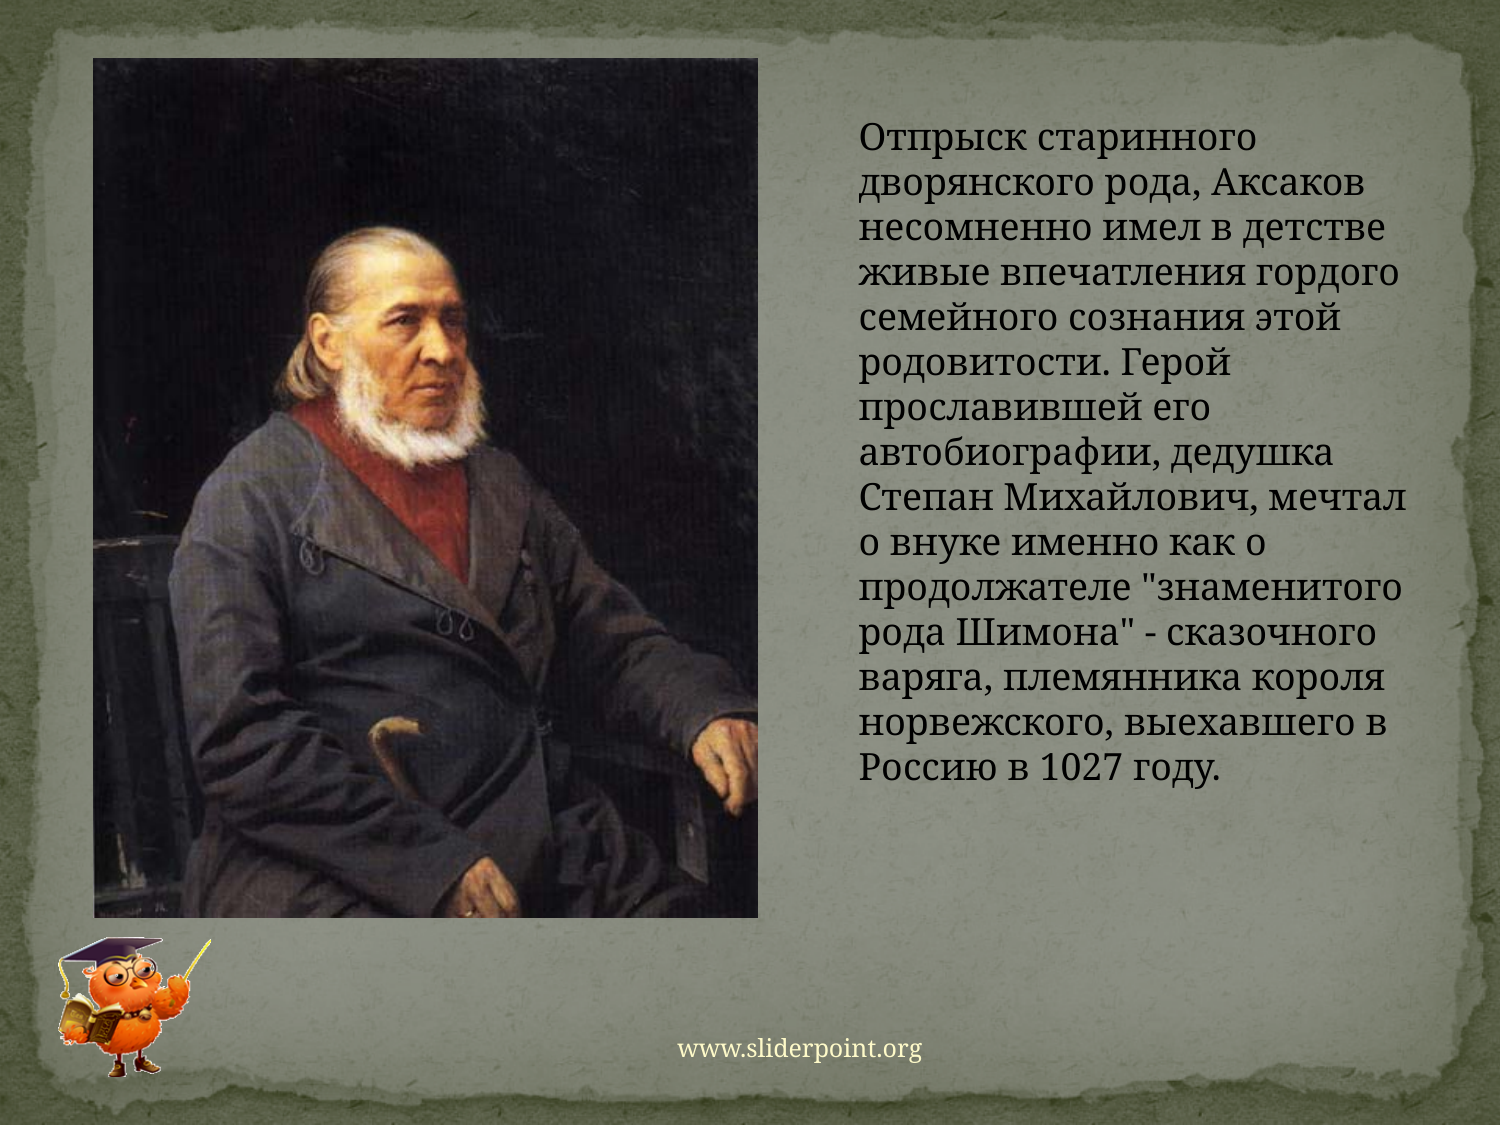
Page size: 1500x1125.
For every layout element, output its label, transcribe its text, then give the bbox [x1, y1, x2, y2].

text_box Отпрыск старинного дворянского рода, Аксаков несомненно имел в детстве живые впечатления гордого семейного сознания этой родовитости. Герой прославившей его автобиографии, дедушка Степан Михайлович, мечтал о внуке именно как о продолжателе "знаменитого рода Шимона" - сказочного варяга, племянника короля норвежского, выехавшего в Россию в 1027 году. [843, 105, 1430, 796]
footer www.sliderpoint.org [350, 1017, 938, 1081]
picture [58, 937, 211, 1077]
picture [93, 58, 758, 918]
